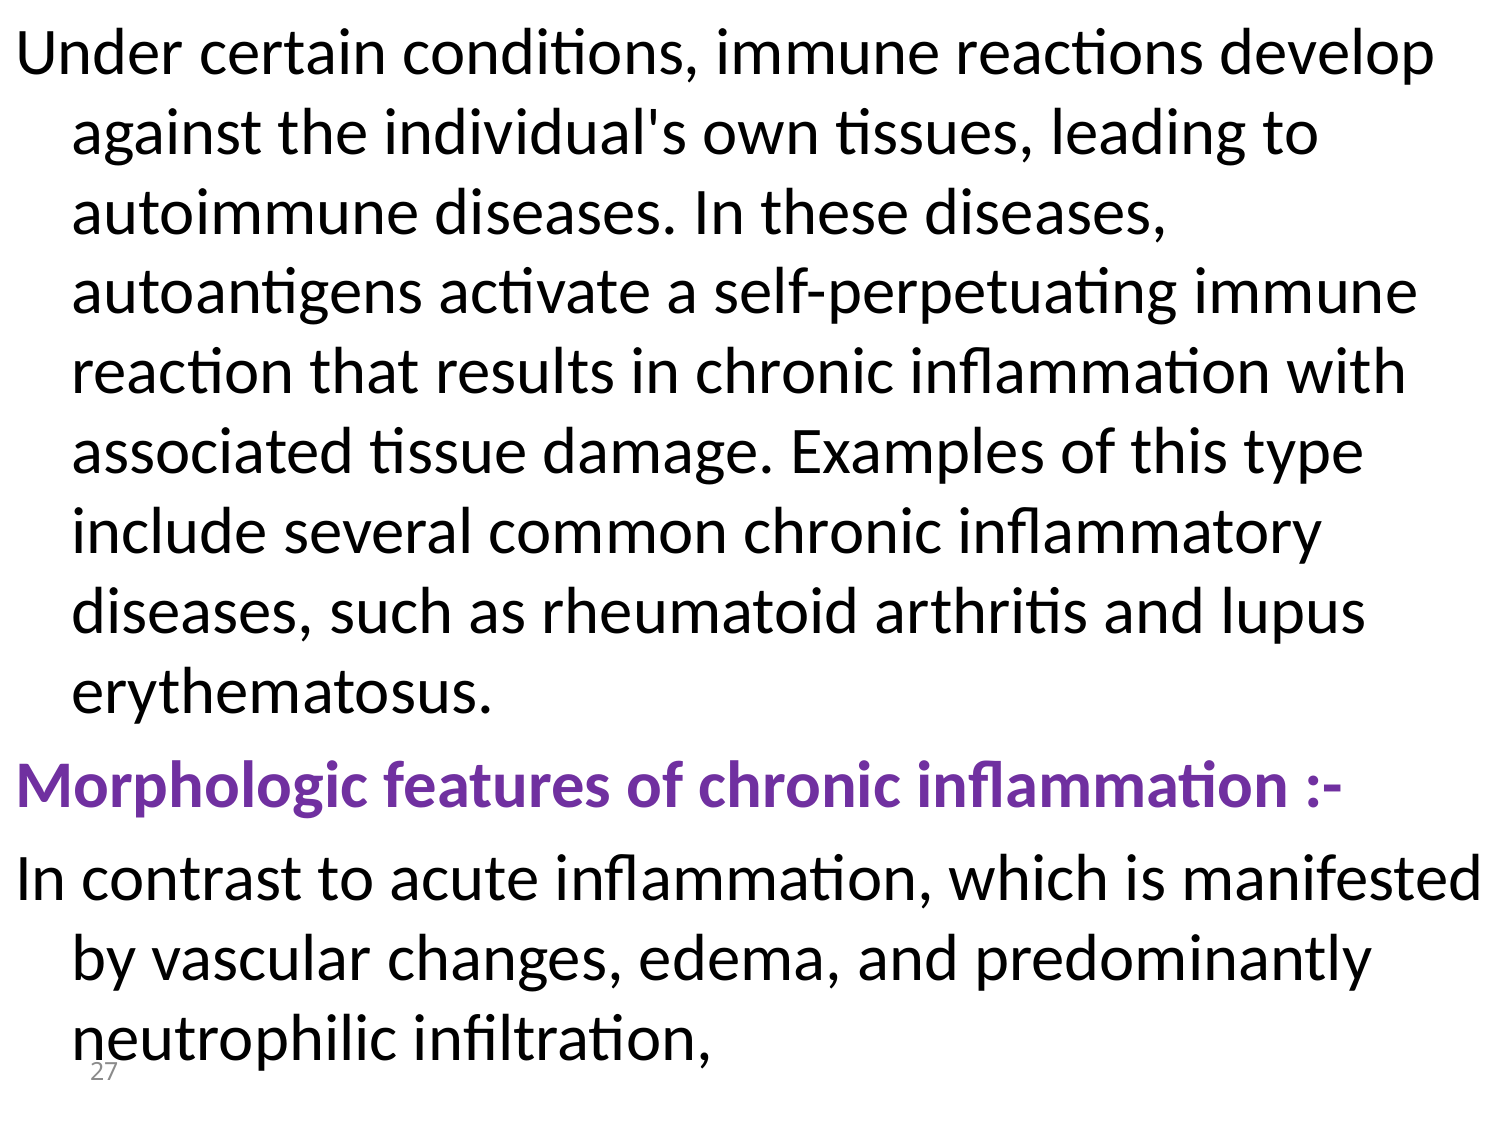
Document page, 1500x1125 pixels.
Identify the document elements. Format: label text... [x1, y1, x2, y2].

list Under certain conditions, immune reactions develop against the individual's own tissues, leading to autoimmune diseases. In these diseases, autoantigens activate a self-perpetuating immune reaction that results in chronic inflammation with associated tissue damage. Examples of this type include several common chronic inflammatory diseases, such as rheumatoid arthritis and lupus erythematosus. Morphologic features of chronic inflammation :- In contrast to acute inflammation, which is manifested by vascular changes, edema, and predominantly neutrophilic infiltration, [0, 0, 1500, 1125]
slide_number 27 [75, 1042, 425, 1103]
